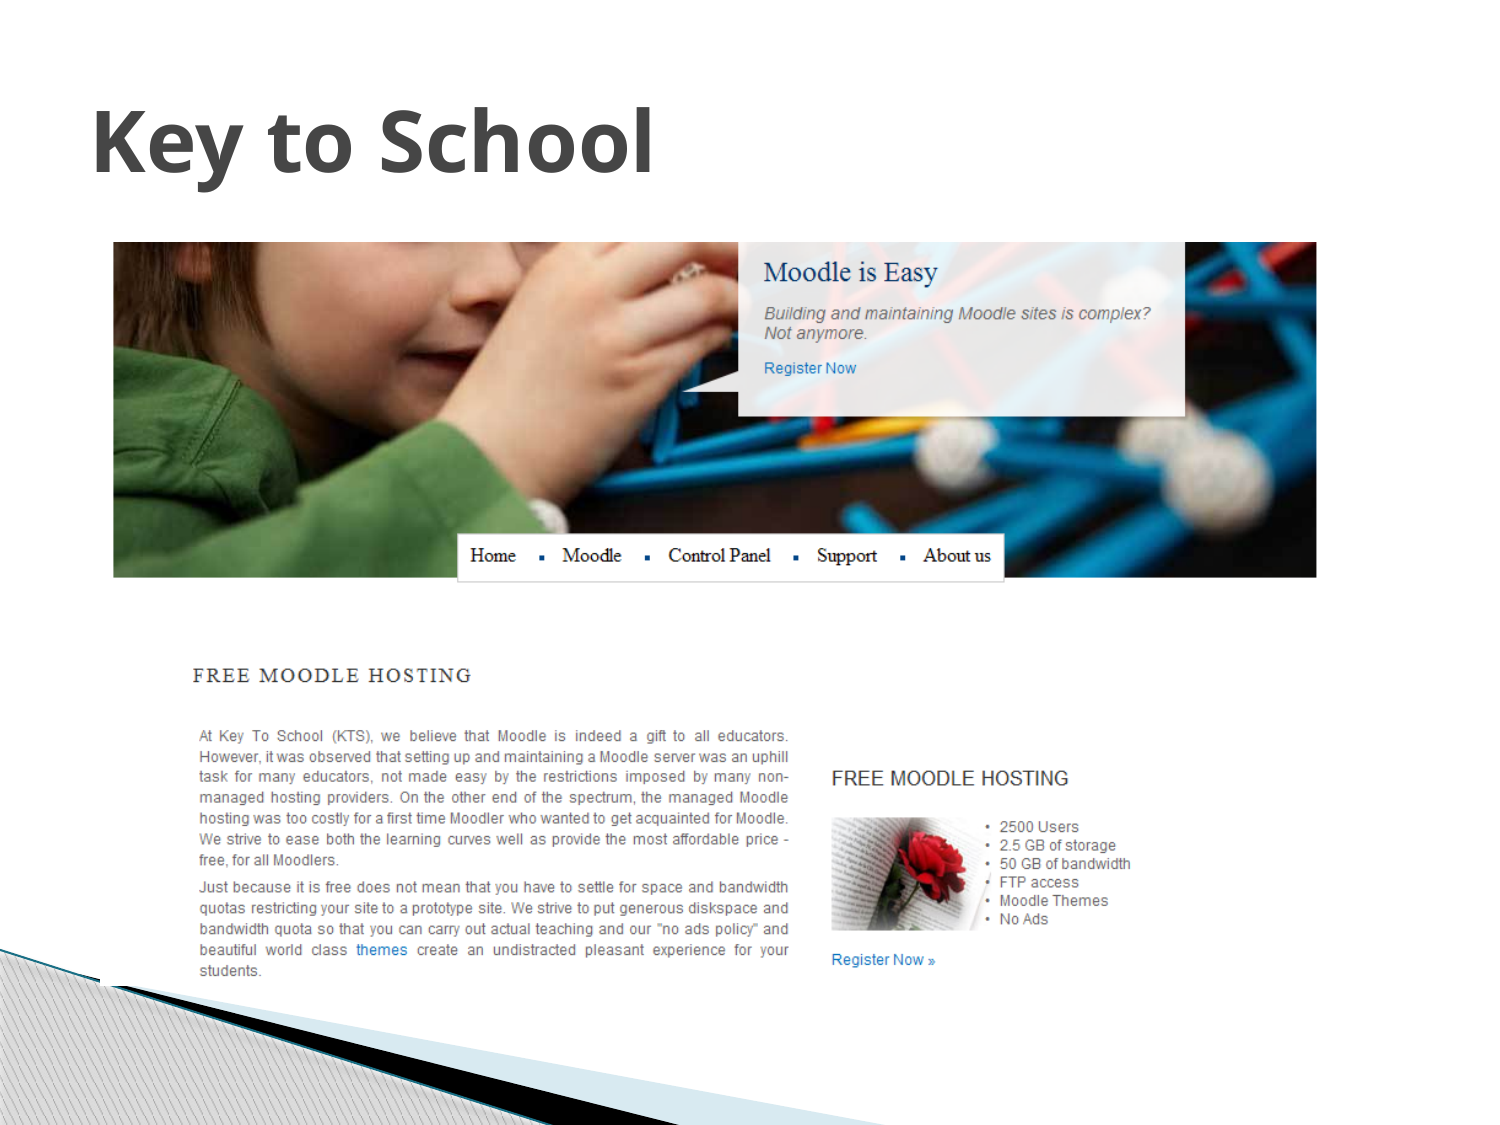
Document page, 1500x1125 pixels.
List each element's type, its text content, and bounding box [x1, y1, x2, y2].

title Key to School [75, 45, 1425, 233]
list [99, 242, 1400, 986]
